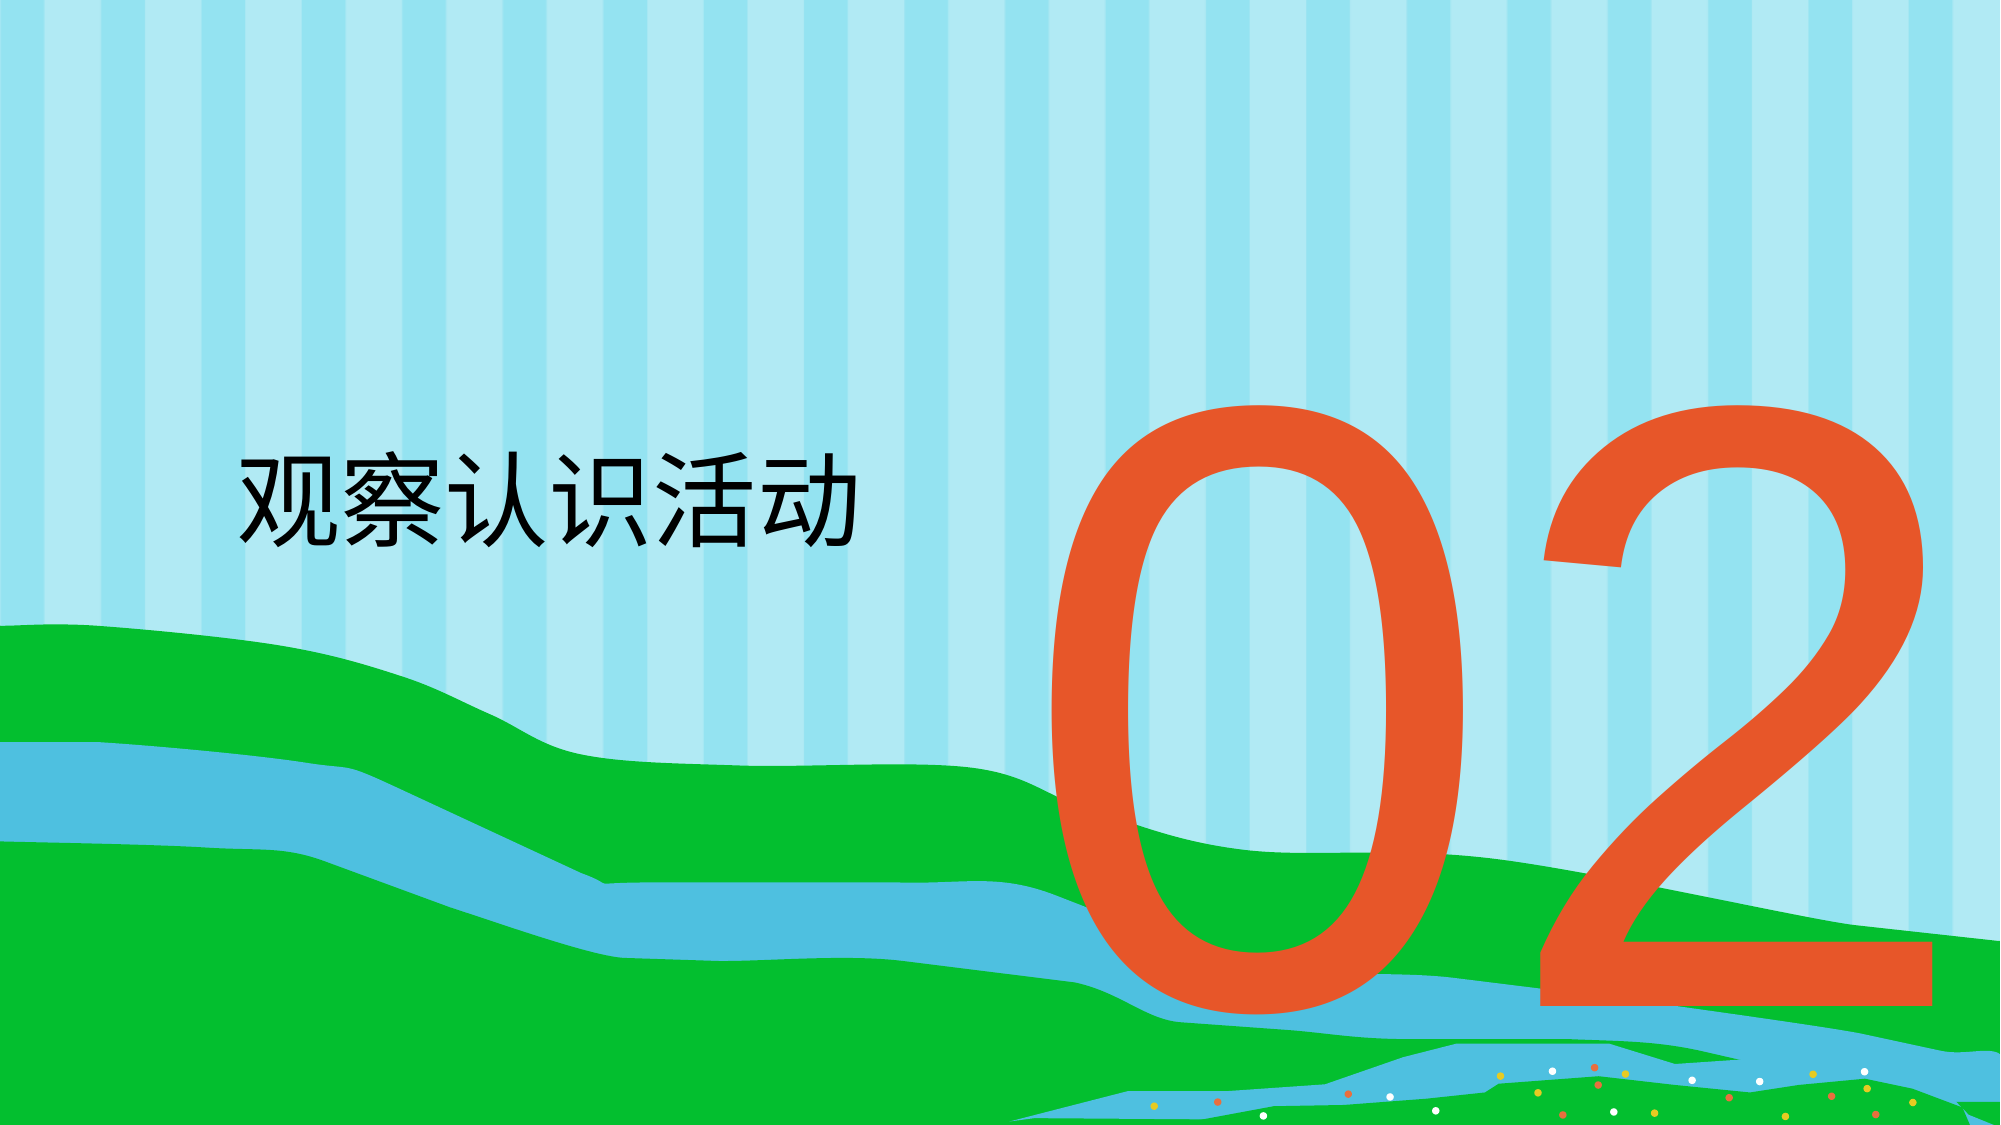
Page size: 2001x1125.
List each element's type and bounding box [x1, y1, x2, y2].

picture [0, 0, 2000, 1125]
text_box [1150, 1063, 1917, 1121]
